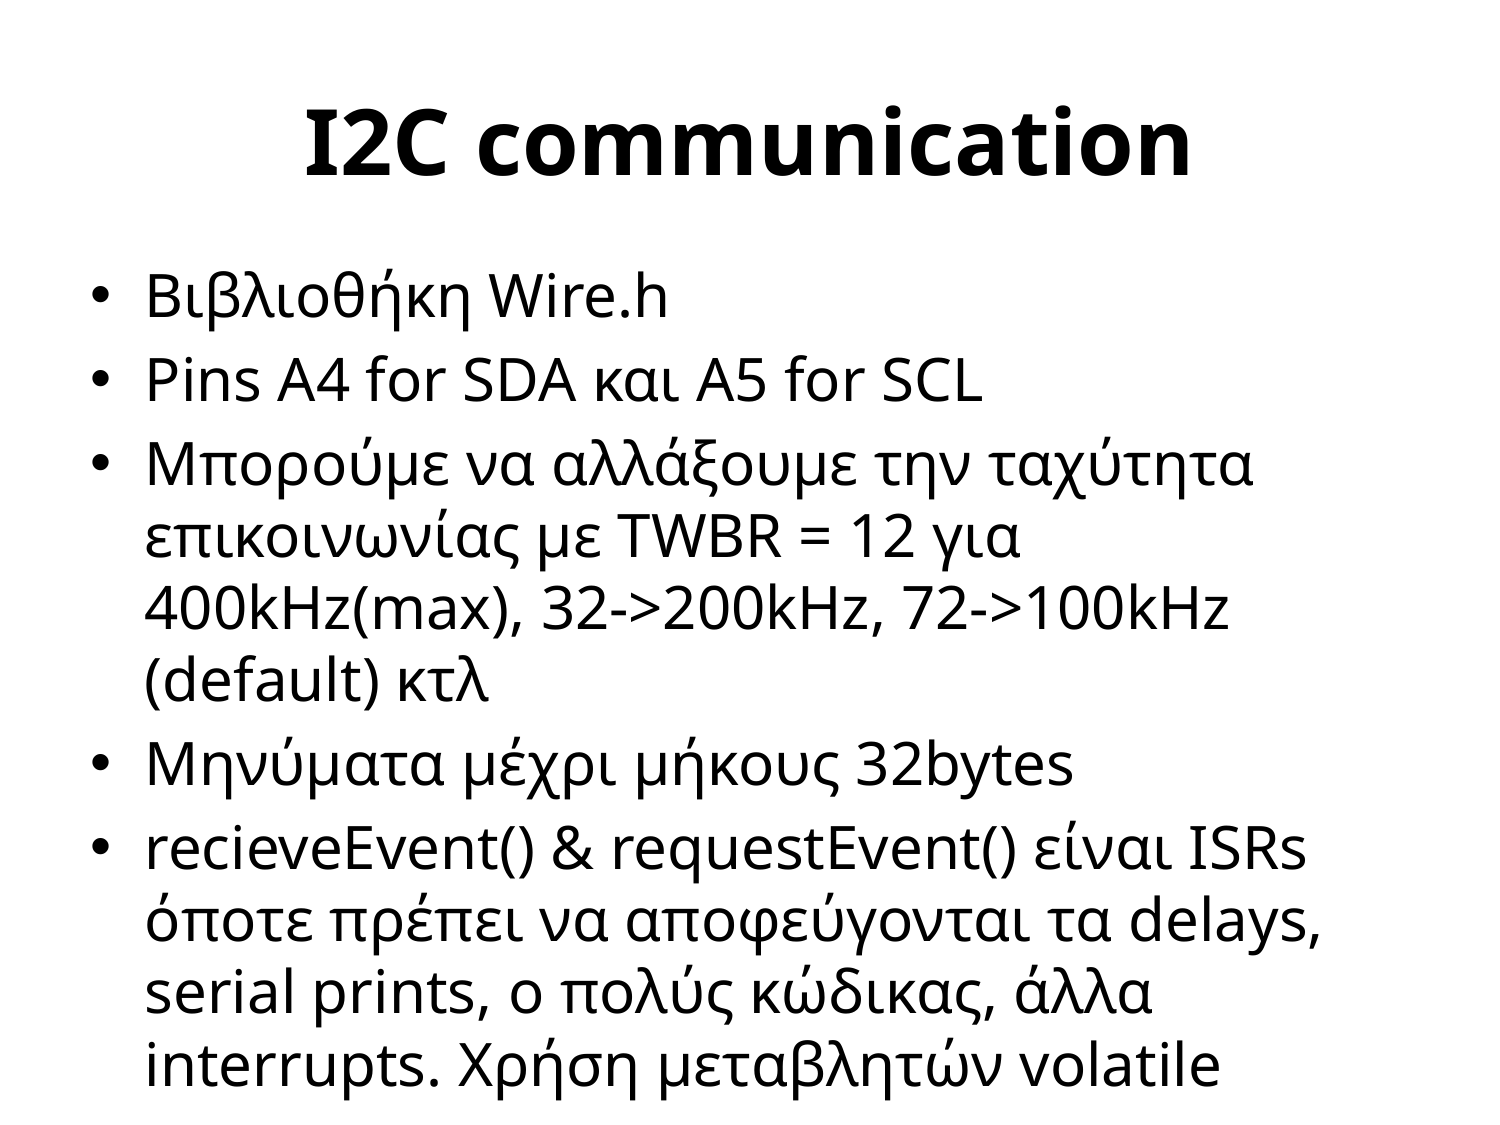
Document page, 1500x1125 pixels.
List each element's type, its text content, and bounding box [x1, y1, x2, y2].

title I2C communication [75, 45, 1425, 233]
list Βιβλιοθήκη Wire.h Pins A4 for SDA και A5 for SCL Μπορούμε να αλλάξουμε την ταχύτητα επικοινωνίας με TWBR = 12 για 400kHz(max), 32->200kHz, 72->100kHz (default) κτλ Μηνύματα μέχρι μήκους 32bytes recieveEvent() & requestEvent() είναι ISRs όποτε πρέπει να αποφεύγονται τα delays, serial prints, ο πολύς κώδικας, άλλα interrupts. Χρήση μεταβλητών volatile [75, 249, 1425, 1113]
